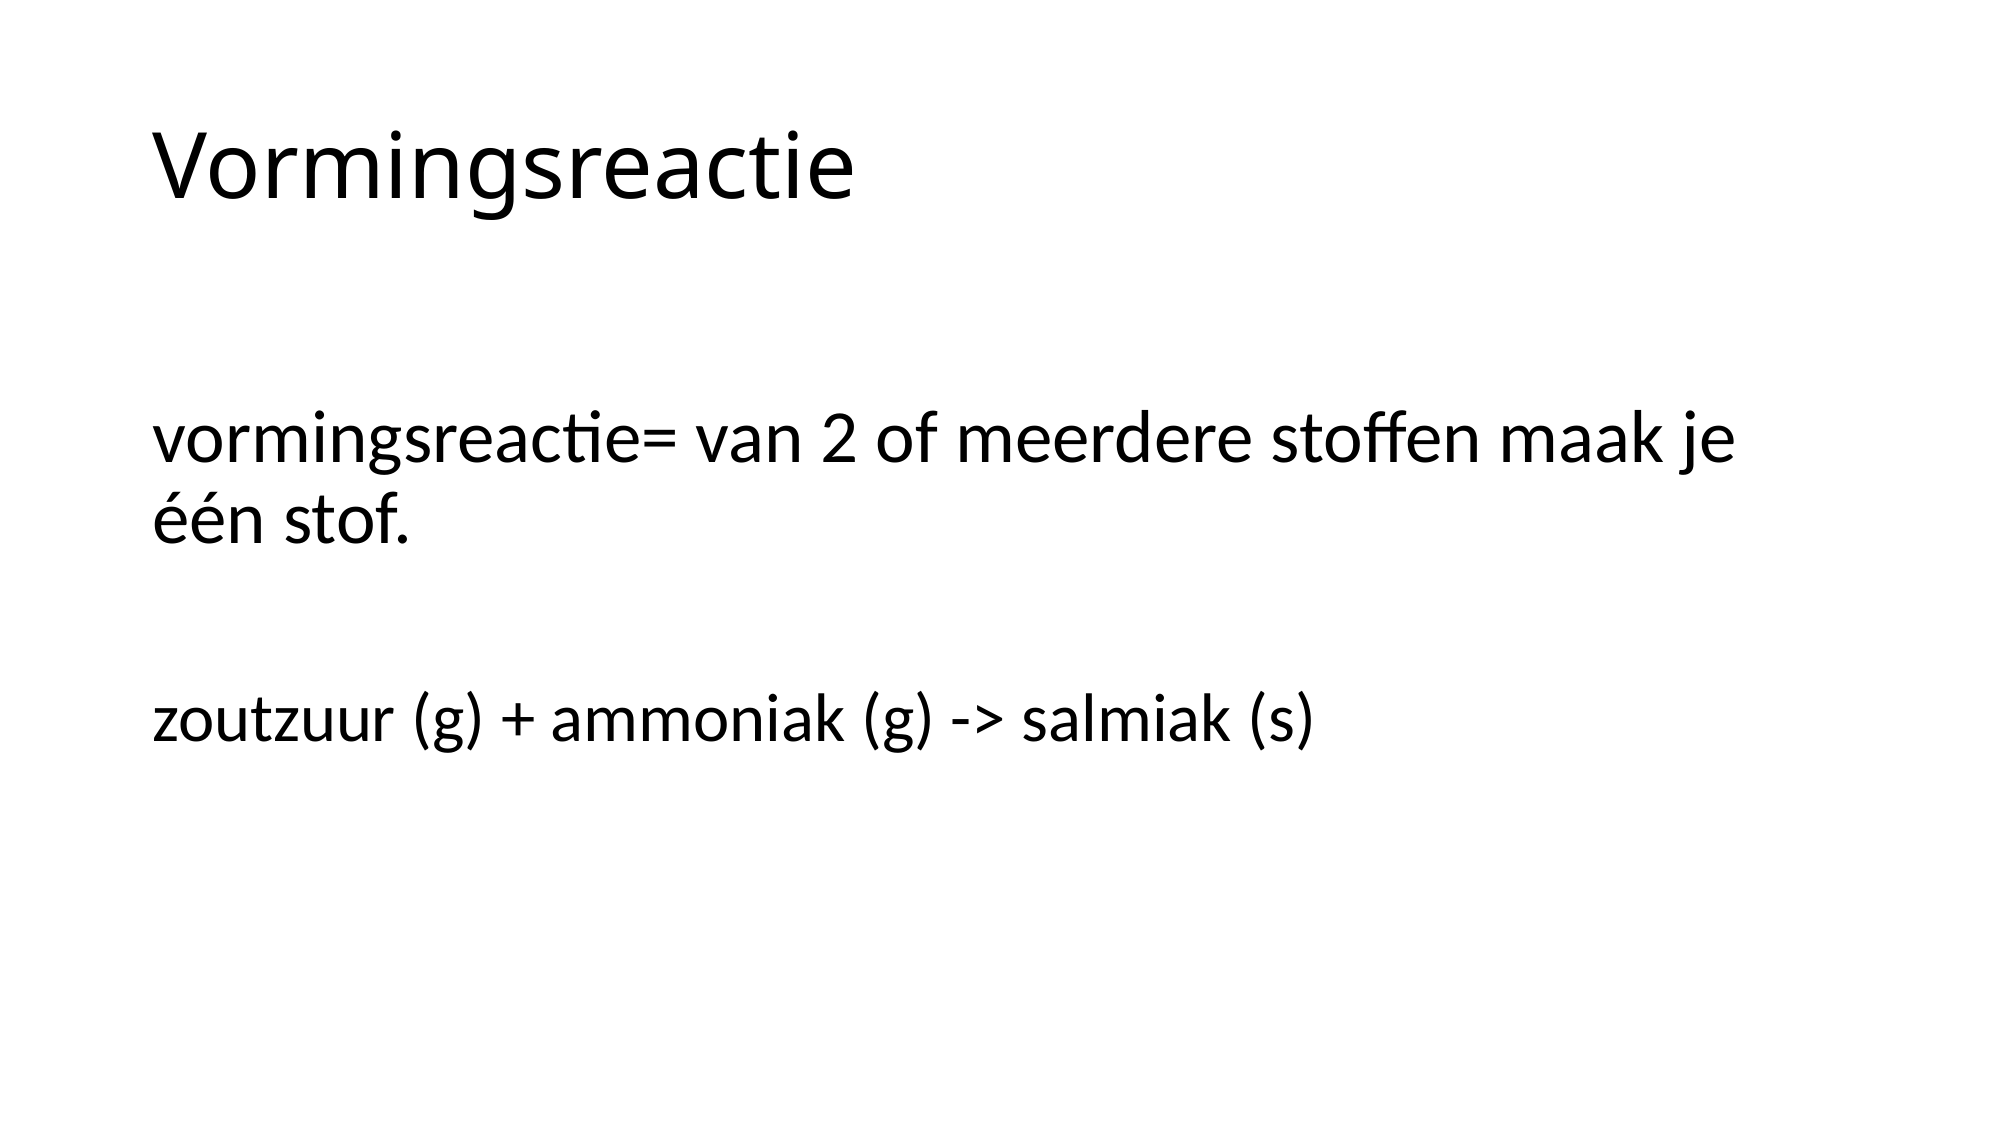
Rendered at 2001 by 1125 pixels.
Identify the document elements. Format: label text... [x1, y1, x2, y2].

title Vormingsreactie [137, 59, 1863, 278]
list vormingsreactie= van 2 of meerdere stoffen maak je één stof. zoutzuur (g) + ammoniak (g) -> salmiak (s) [137, 299, 1863, 1014]
